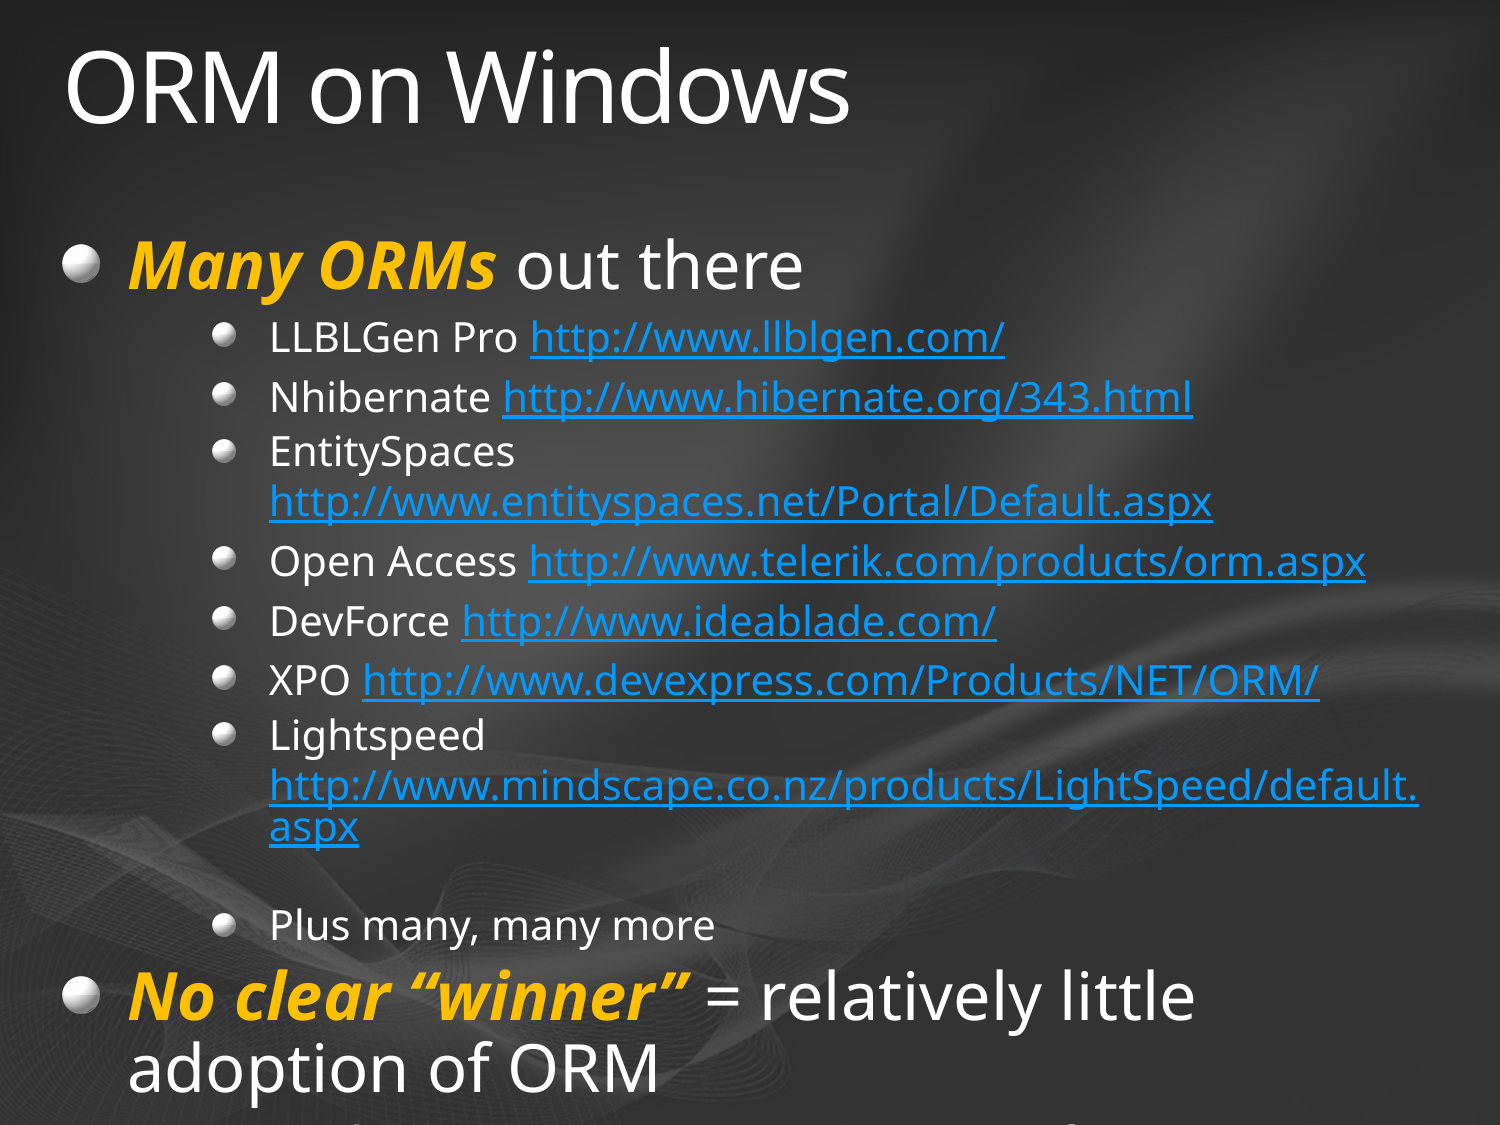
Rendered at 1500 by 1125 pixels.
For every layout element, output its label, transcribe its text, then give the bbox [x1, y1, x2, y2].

list Many ORMs out there LLBLGen Pro http://www.llblgen.com/ Nhibernate http://www.hibernate.org/343.html EntitySpaces http://www.entityspaces.net/Portal/Default.aspx Open Access http://www.telerik.com/products/orm.aspx DevForce http://www.ideablade.com/ XPO http://www.devexpress.com/Products/NET/ORM/ Lightspeed http://www.mindscape.co.nz/products/LightSpeed/default.aspx Plus many, many more No clear “winner” = relatively little adoption of ORM Developers waiting on Microsoft Of 31 .NET ORMs in 2003, 9 lasted to 2008 [62, 231, 1438, 1112]
title ORM on Windows [62, 37, 1438, 147]
picture [0, 0, 1500, 1125]
